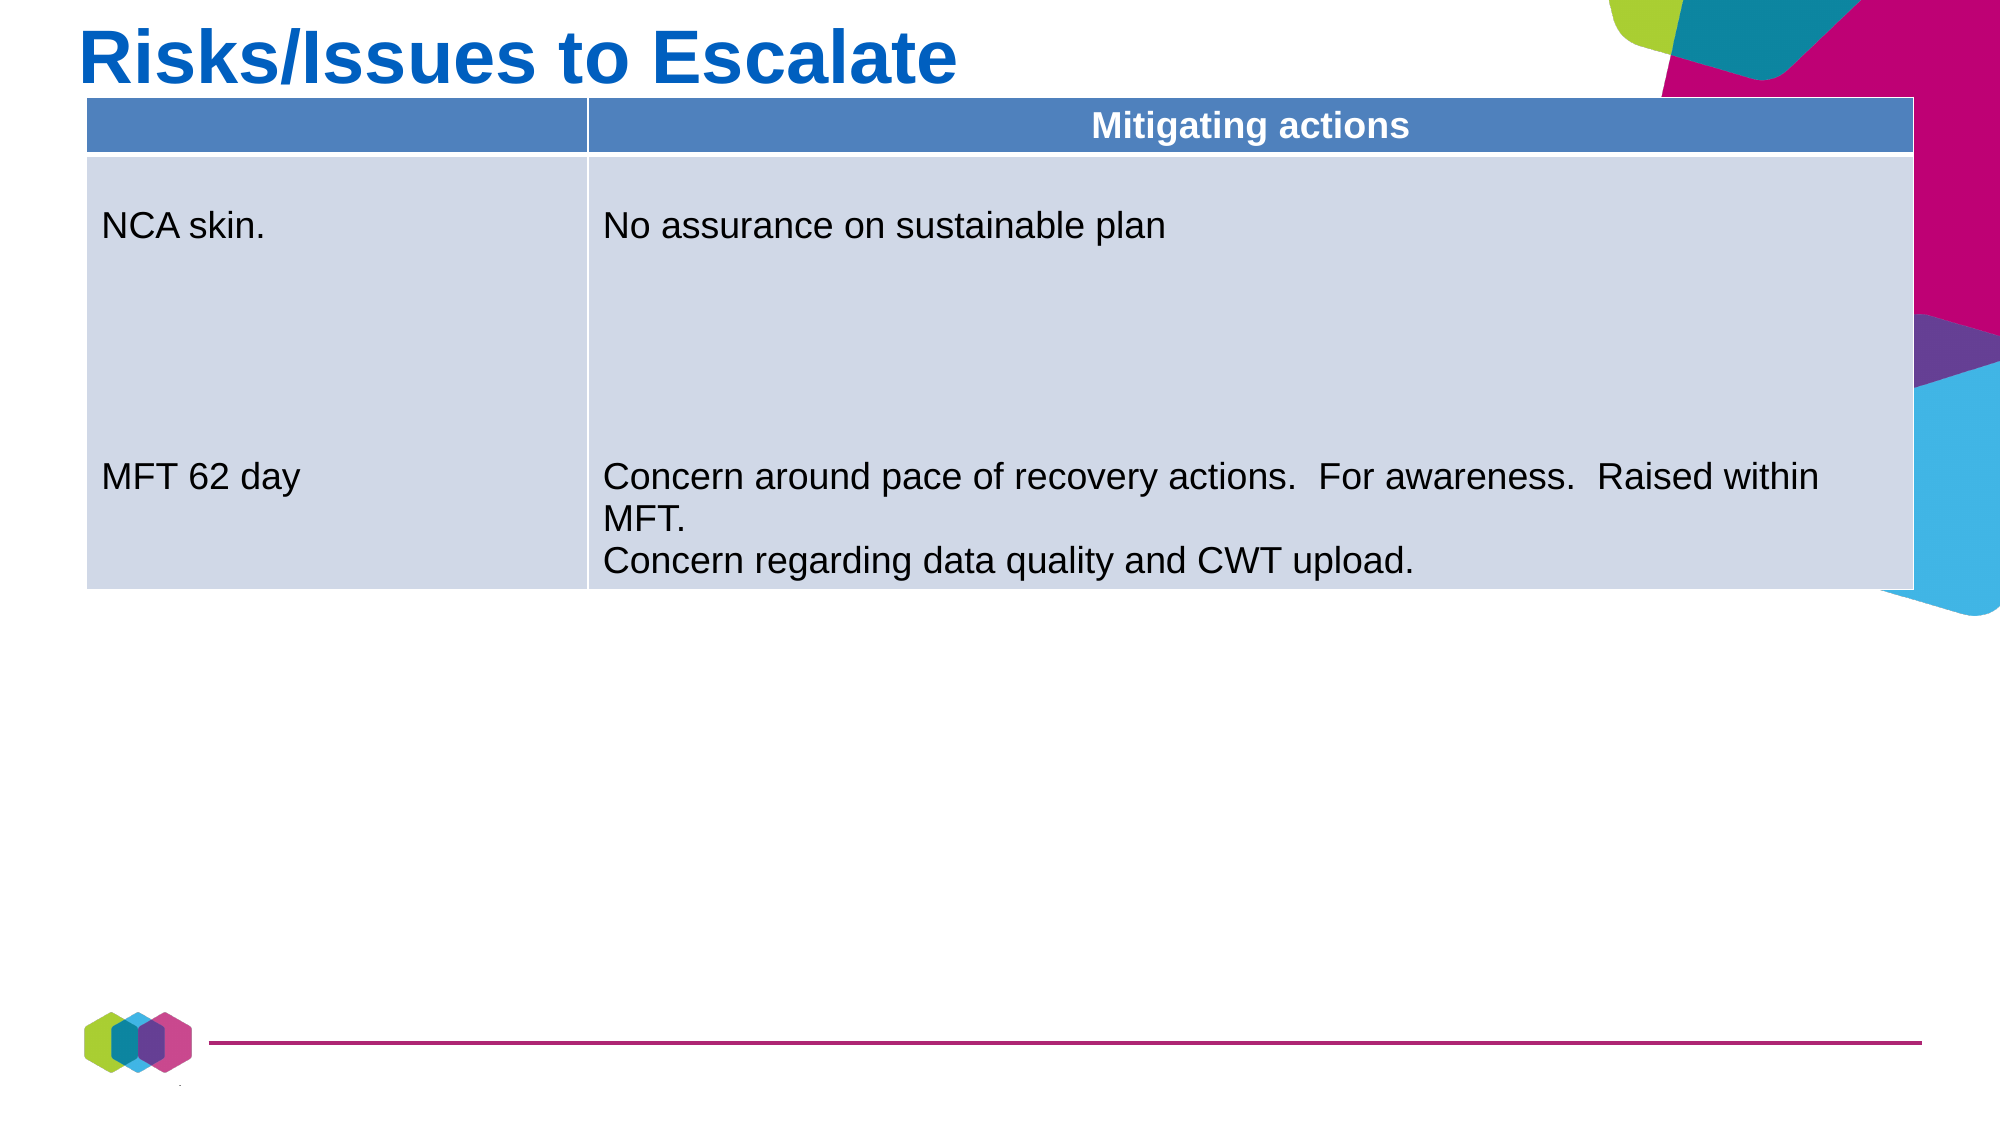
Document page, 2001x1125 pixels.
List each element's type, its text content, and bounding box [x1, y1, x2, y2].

picture [1458, 0, 2000, 765]
table_cell NCA skin. MFT 62 day [87, 157, 587, 589]
table_header [87, 98, 587, 152]
picture [37, 1012, 240, 1086]
table_header Mitigating actions [589, 98, 1913, 152]
table_cell No assurance on sustainable plan Concern around pace of recovery actions. For awareness. Raised within MFT. Concern regarding data quality and CWT upload. [589, 157, 1913, 589]
list Risks/Issues to Escalate [63, 0, 1409, 137]
